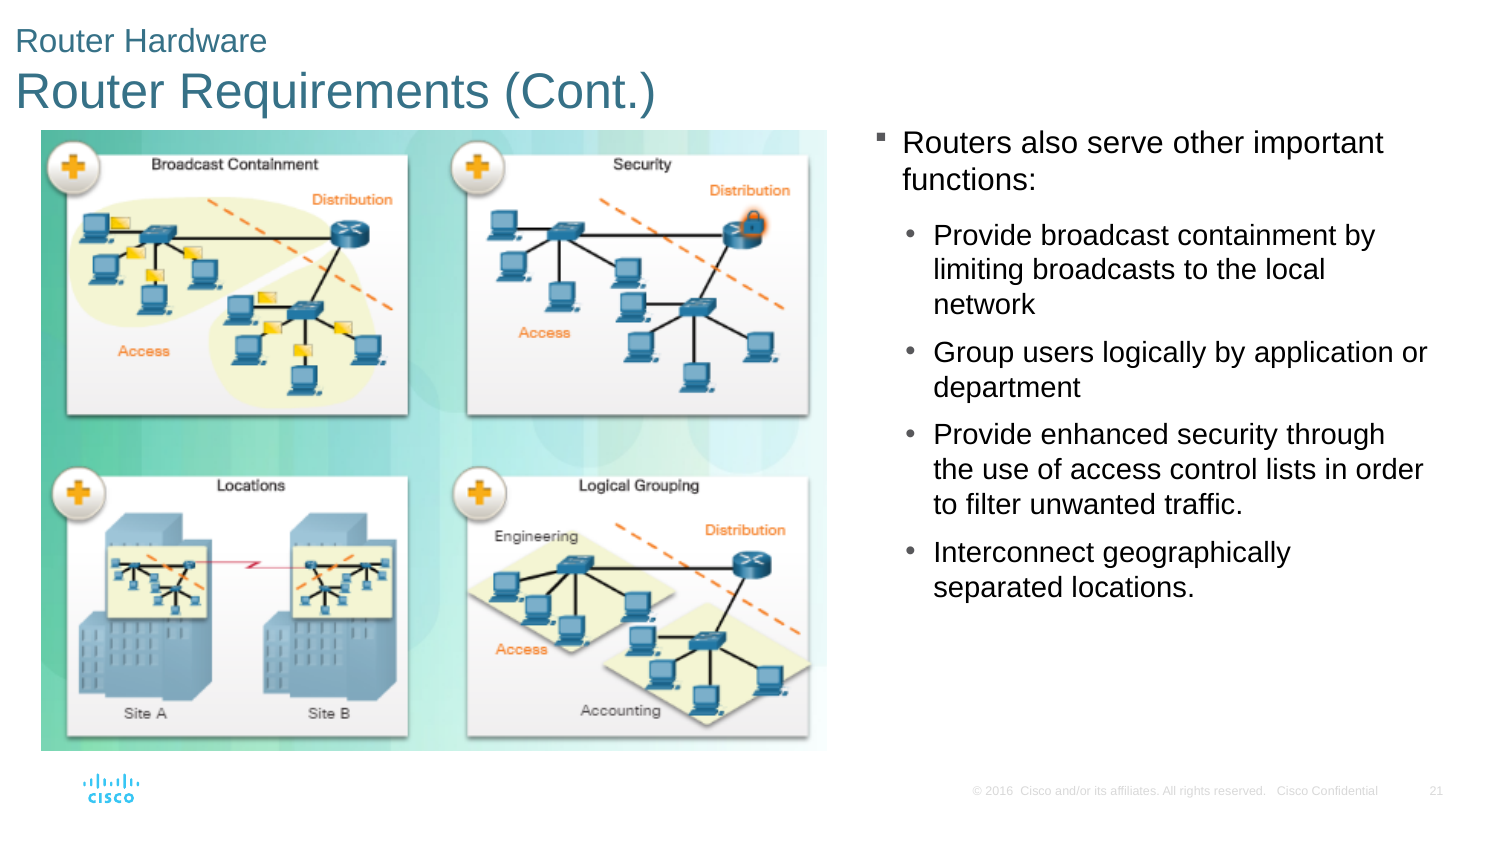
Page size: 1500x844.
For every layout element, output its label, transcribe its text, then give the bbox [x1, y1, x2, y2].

picture [41, 130, 827, 752]
list Routers also serve other important functions: Provide broadcast containment by limiting broadcasts to the local network Group users logically by application or department Provide enhanced security through the use of access control lists in order to filter unwanted traffic. Interconnect geographically separated locations. [859, 114, 1460, 735]
title Router Hardware Router Requirements (Cont.) [0, 6, 847, 131]
